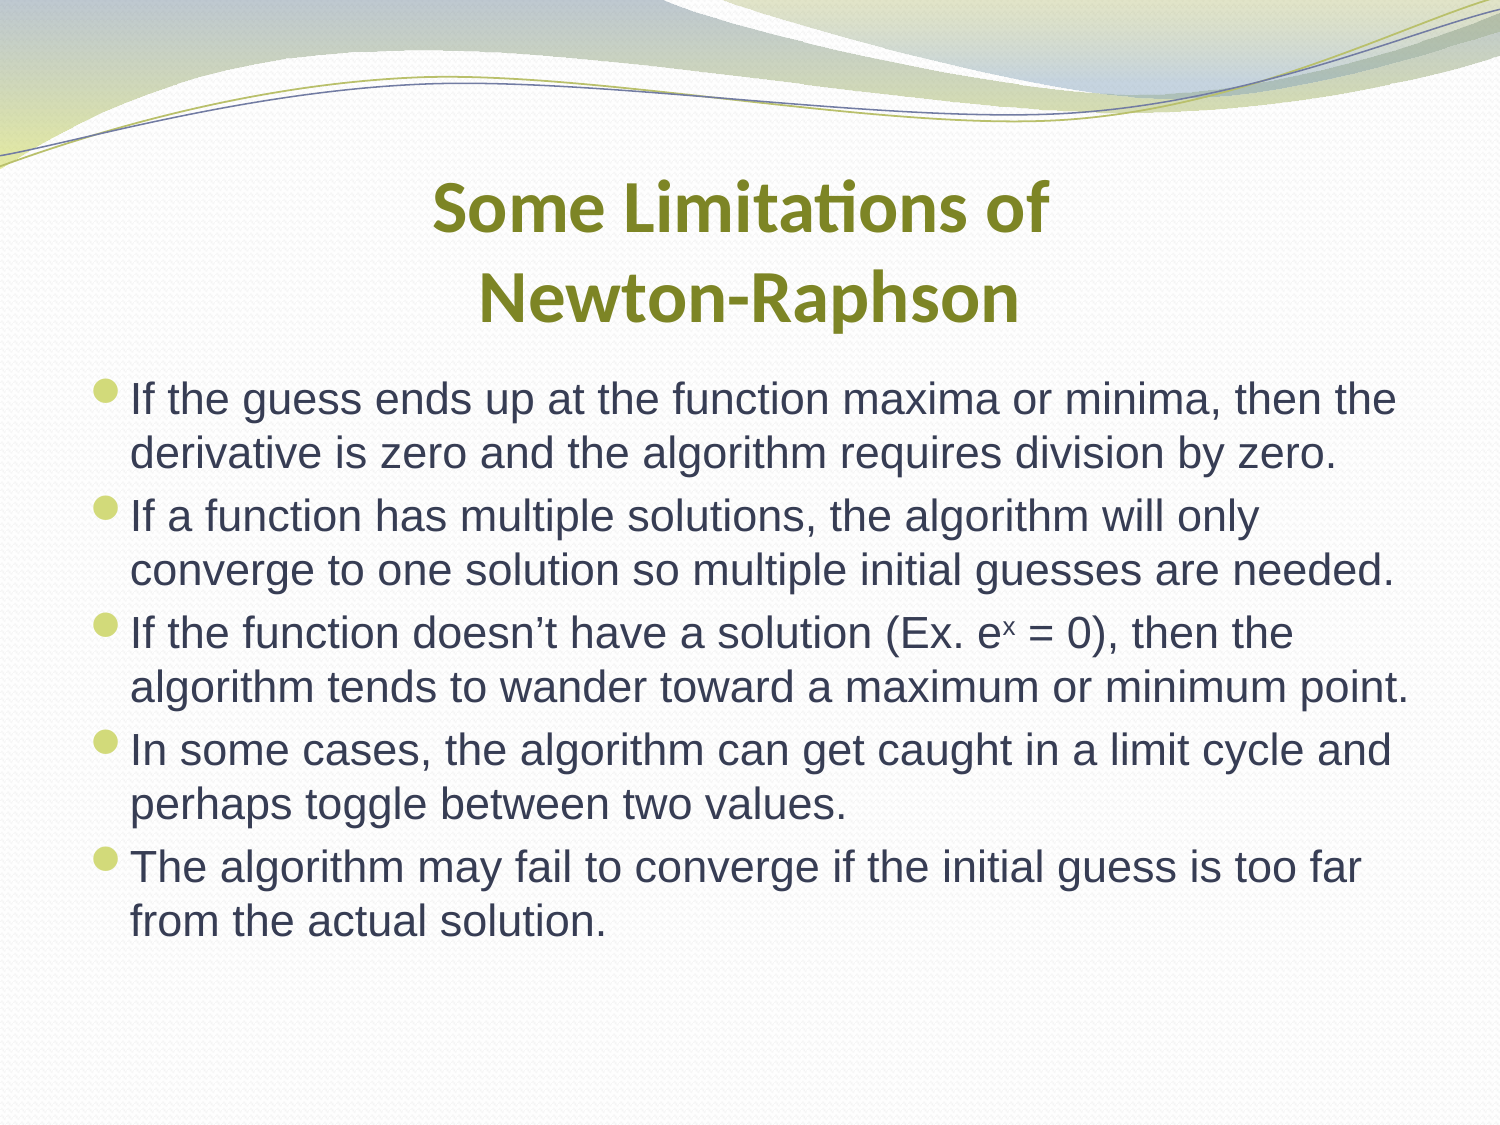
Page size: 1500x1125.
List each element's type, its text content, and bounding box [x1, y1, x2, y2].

list If the guess ends up at the function maxima or minima, then the derivative is zero and the algorithm requires division by zero. If a function has multiple solutions, the algorithm will only converge to one solution so multiple initial guesses are needed. If the function doesn’t have a solution (Ex. ex = 0), then the algorithm tends to wander toward a maximum or minimum point. In some cases, the algorithm can get caught in a limit cycle and perhaps toggle between two values. The algorithm may fail to converge if the initial guess is too far from the actual solution. [75, 362, 1425, 1100]
title Some Limitations of Newton-Raphson [75, 149, 1425, 338]
